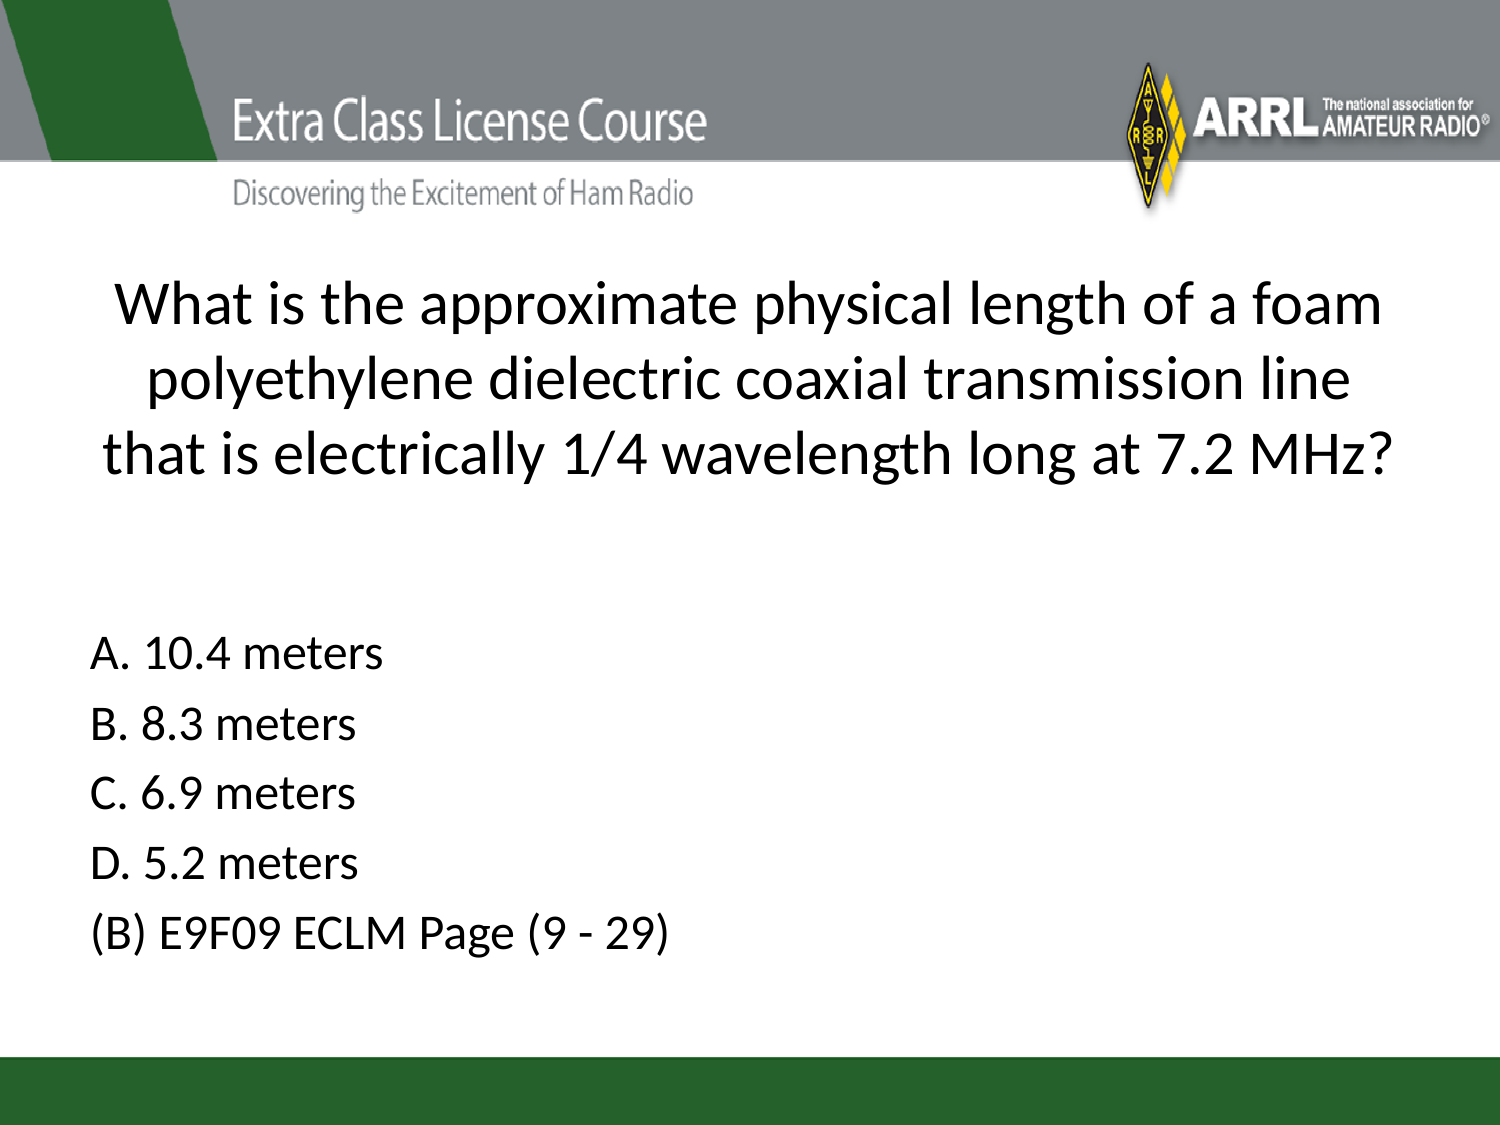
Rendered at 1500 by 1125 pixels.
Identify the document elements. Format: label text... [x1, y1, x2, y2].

title What is the approximate physical length of a foam polyethylene dielectric coaxial transmission line that is electrically 1/4 wavelength long at 7.2 MHz? [75, 254, 1425, 435]
list A. 10.4 meters B. 8.3 meters C. 6.9 meters D. 5.2 meters (B) E9F09 ECLM Page (9 - 29) [75, 612, 1425, 988]
picture [0, 0, 1500, 1125]
